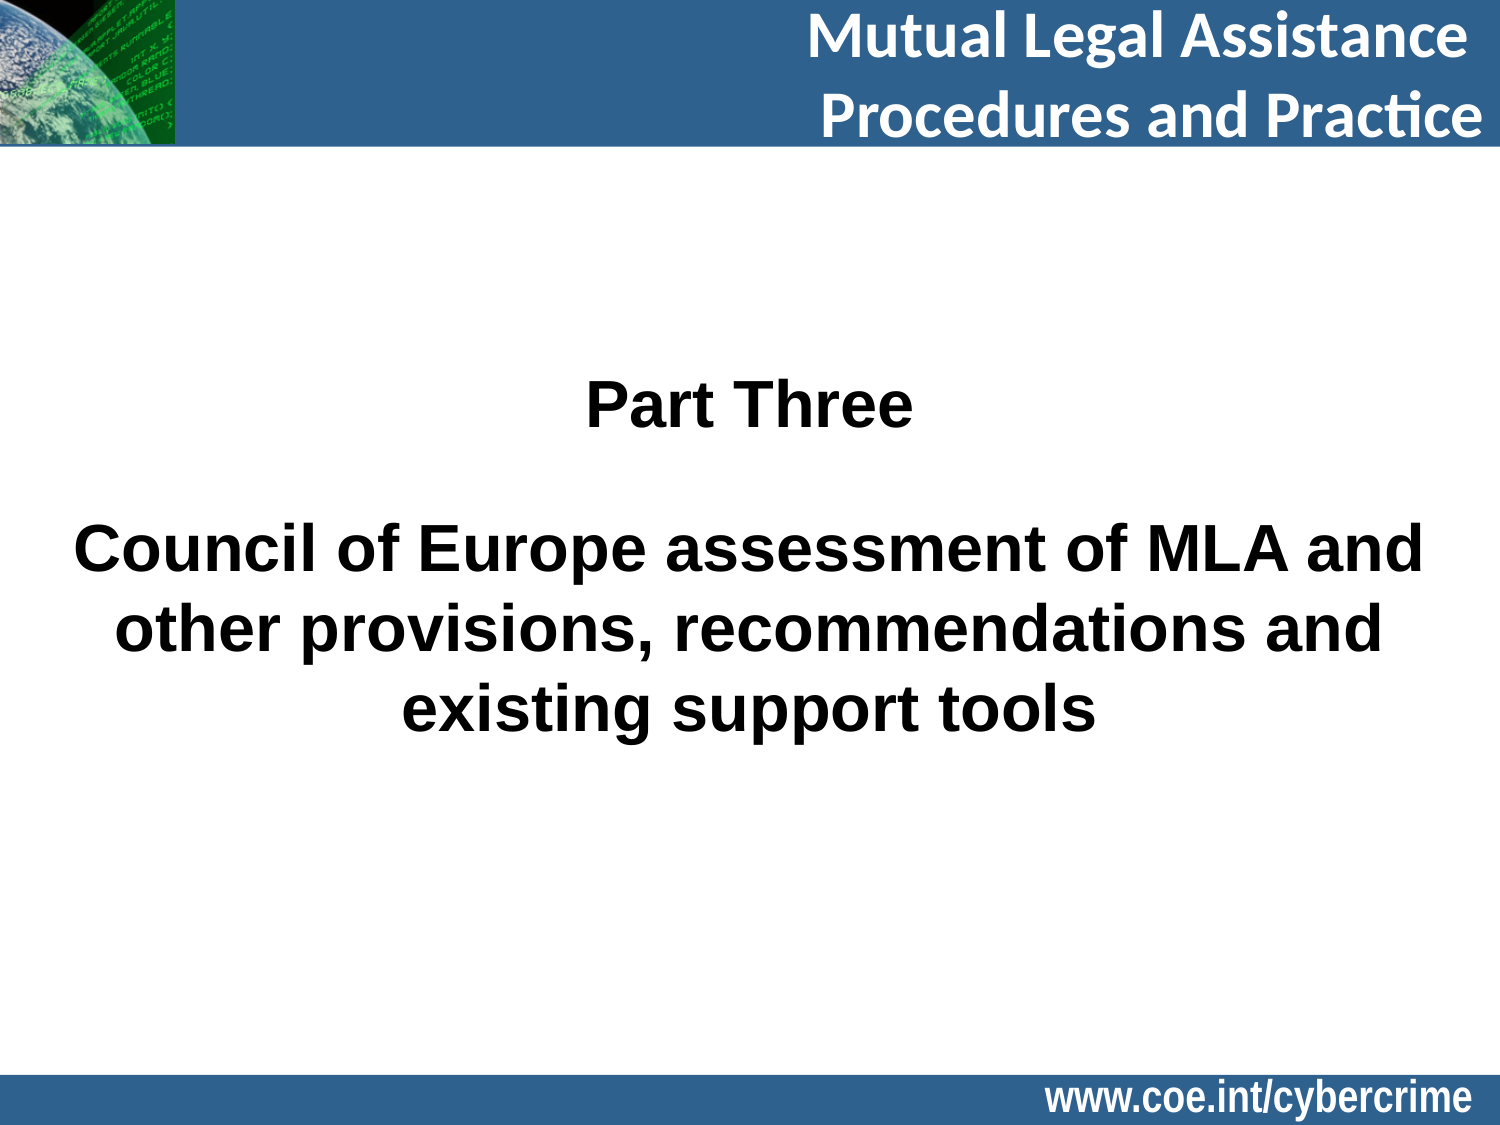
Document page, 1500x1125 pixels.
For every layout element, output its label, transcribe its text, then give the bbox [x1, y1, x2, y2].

text_box Mutual Legal Assistance Procedures and Practice [177, 0, 1500, 149]
text_box Part Three Council of Europe assessment of MLA and other provisions, recommendations and existing support tools [50, 369, 1450, 752]
text_box www.coe.int/cybercrime [1030, 1059, 1500, 1125]
text_box [0, 1073, 1030, 1125]
picture [0, 0, 175, 144]
